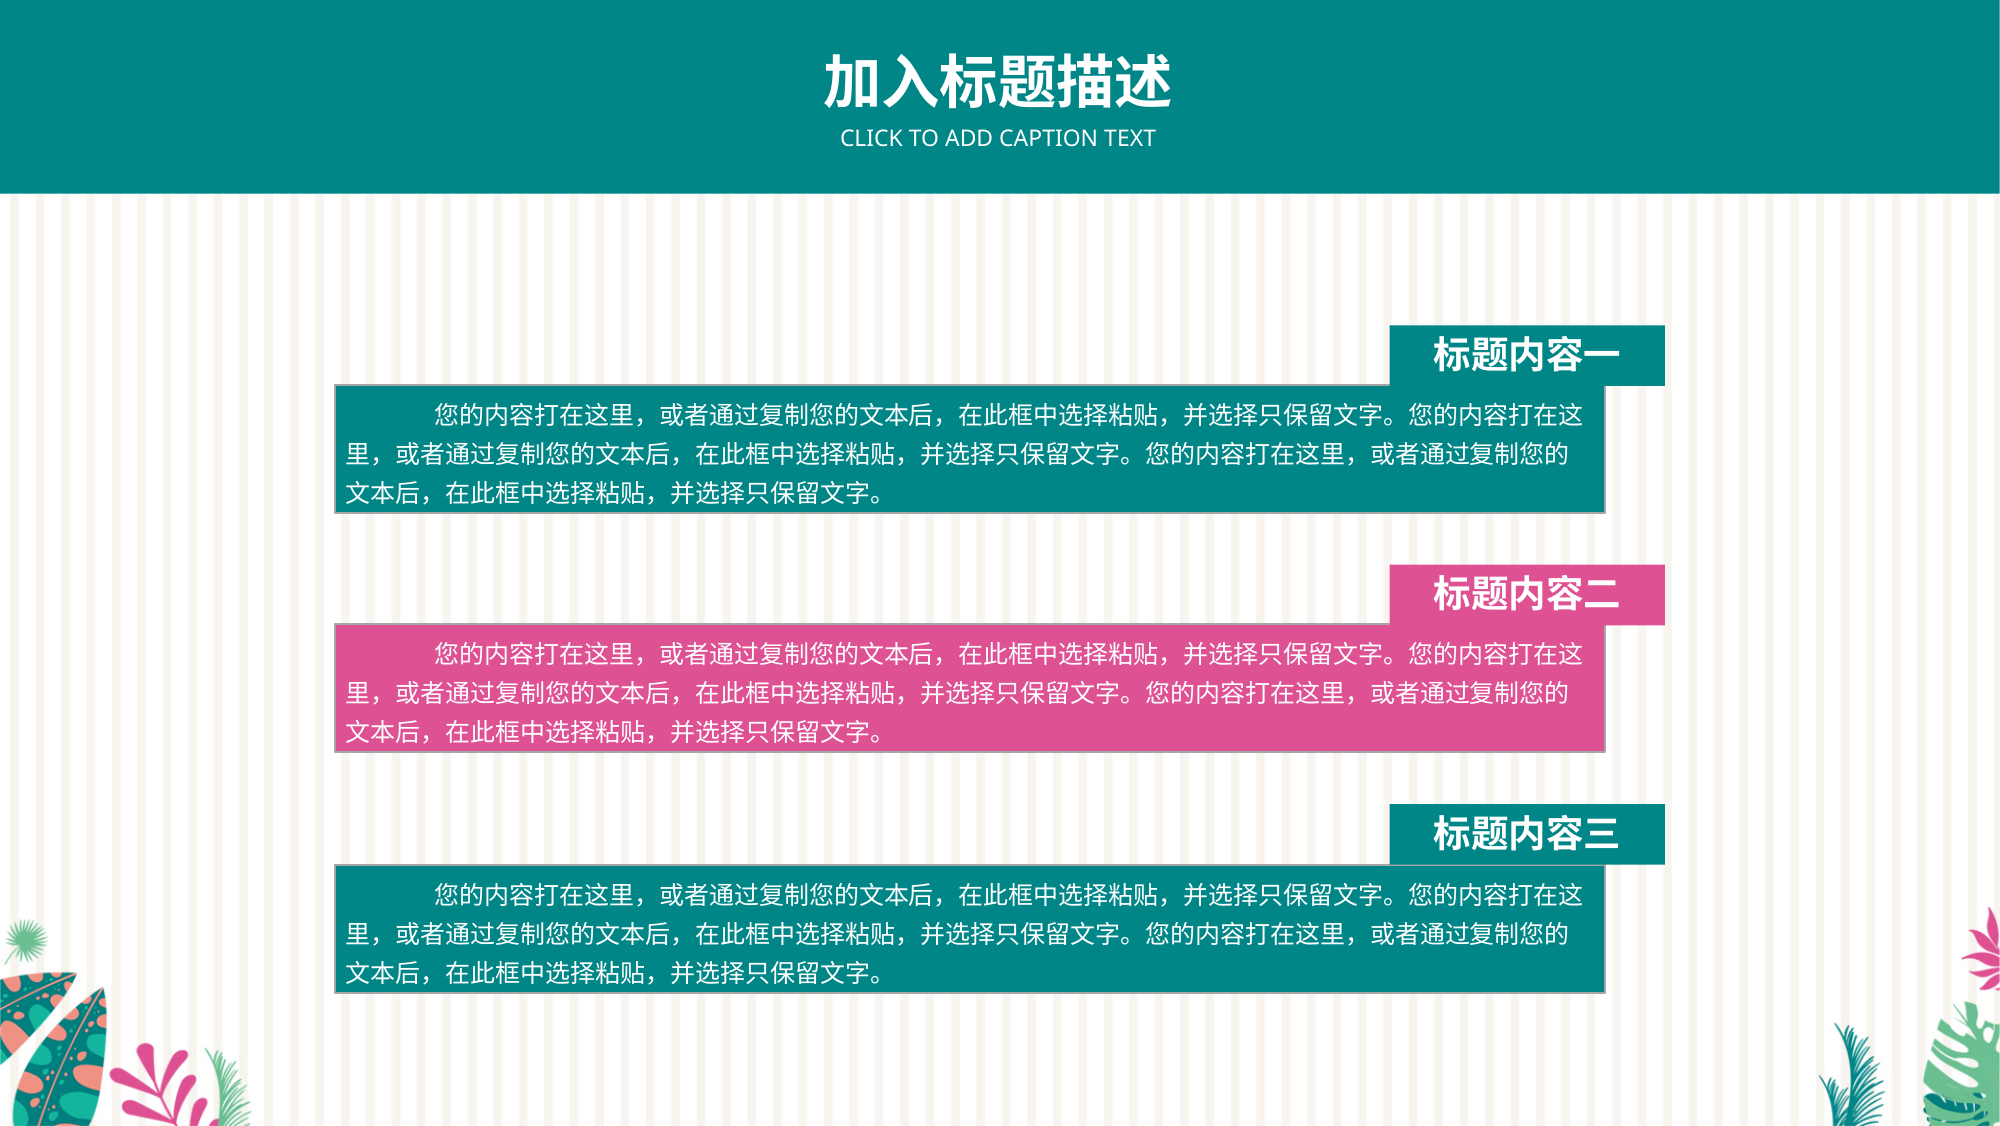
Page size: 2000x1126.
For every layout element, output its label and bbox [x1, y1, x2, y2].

text_box [334, 325, 1666, 995]
text_box [0, 0, 2000, 194]
picture [0, 194, 2000, 1126]
